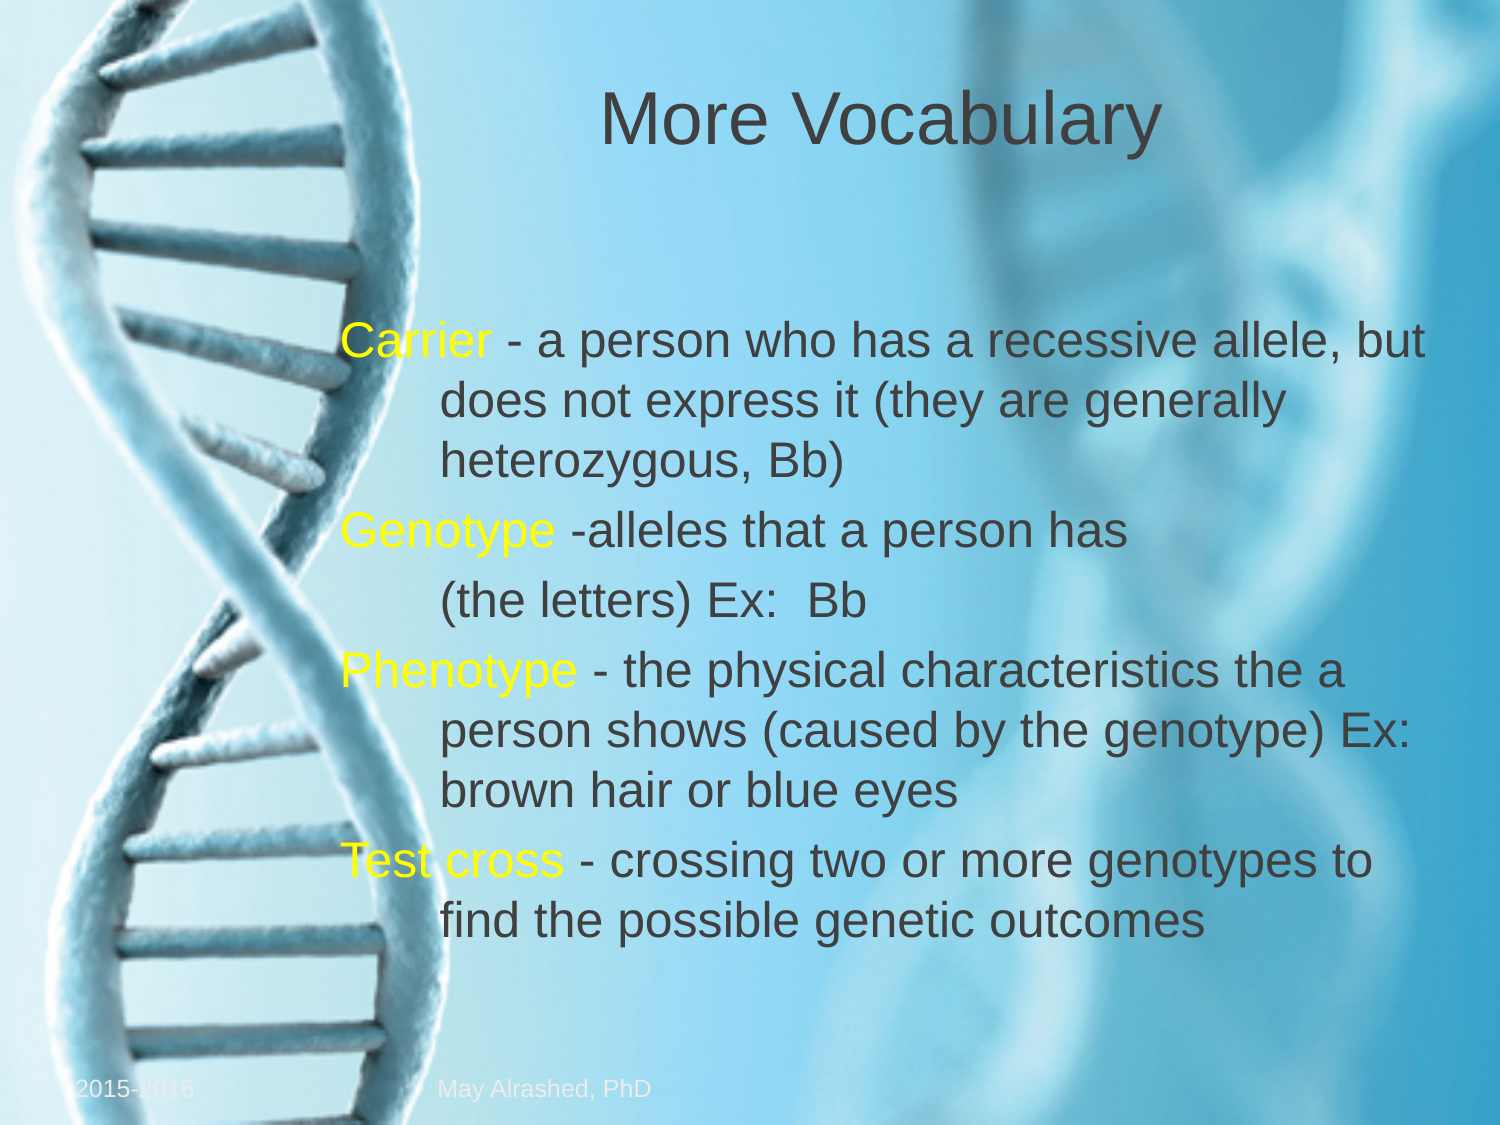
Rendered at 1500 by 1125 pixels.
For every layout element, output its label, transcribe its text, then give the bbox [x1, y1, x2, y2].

footer May Alrashed, PhD [437, 1042, 988, 1103]
slide_number 2015-2016 [75, 1042, 425, 1103]
text_box More Vocabulary [337, 62, 1425, 250]
picture [0, 0, 1500, 1125]
text_box Carrier - a person who has a recessive allele, but does not express it (they are generally heterozygous, Bb) Genotype -alleles that a person has (the letters) Ex: Bb Phenotype - the physical characteristics the a person shows (caused by the genotype) Ex: brown hair or blue eyes Test cross - crossing two or more genotypes to find the possible genetic outcomes [324, 299, 1450, 1013]
